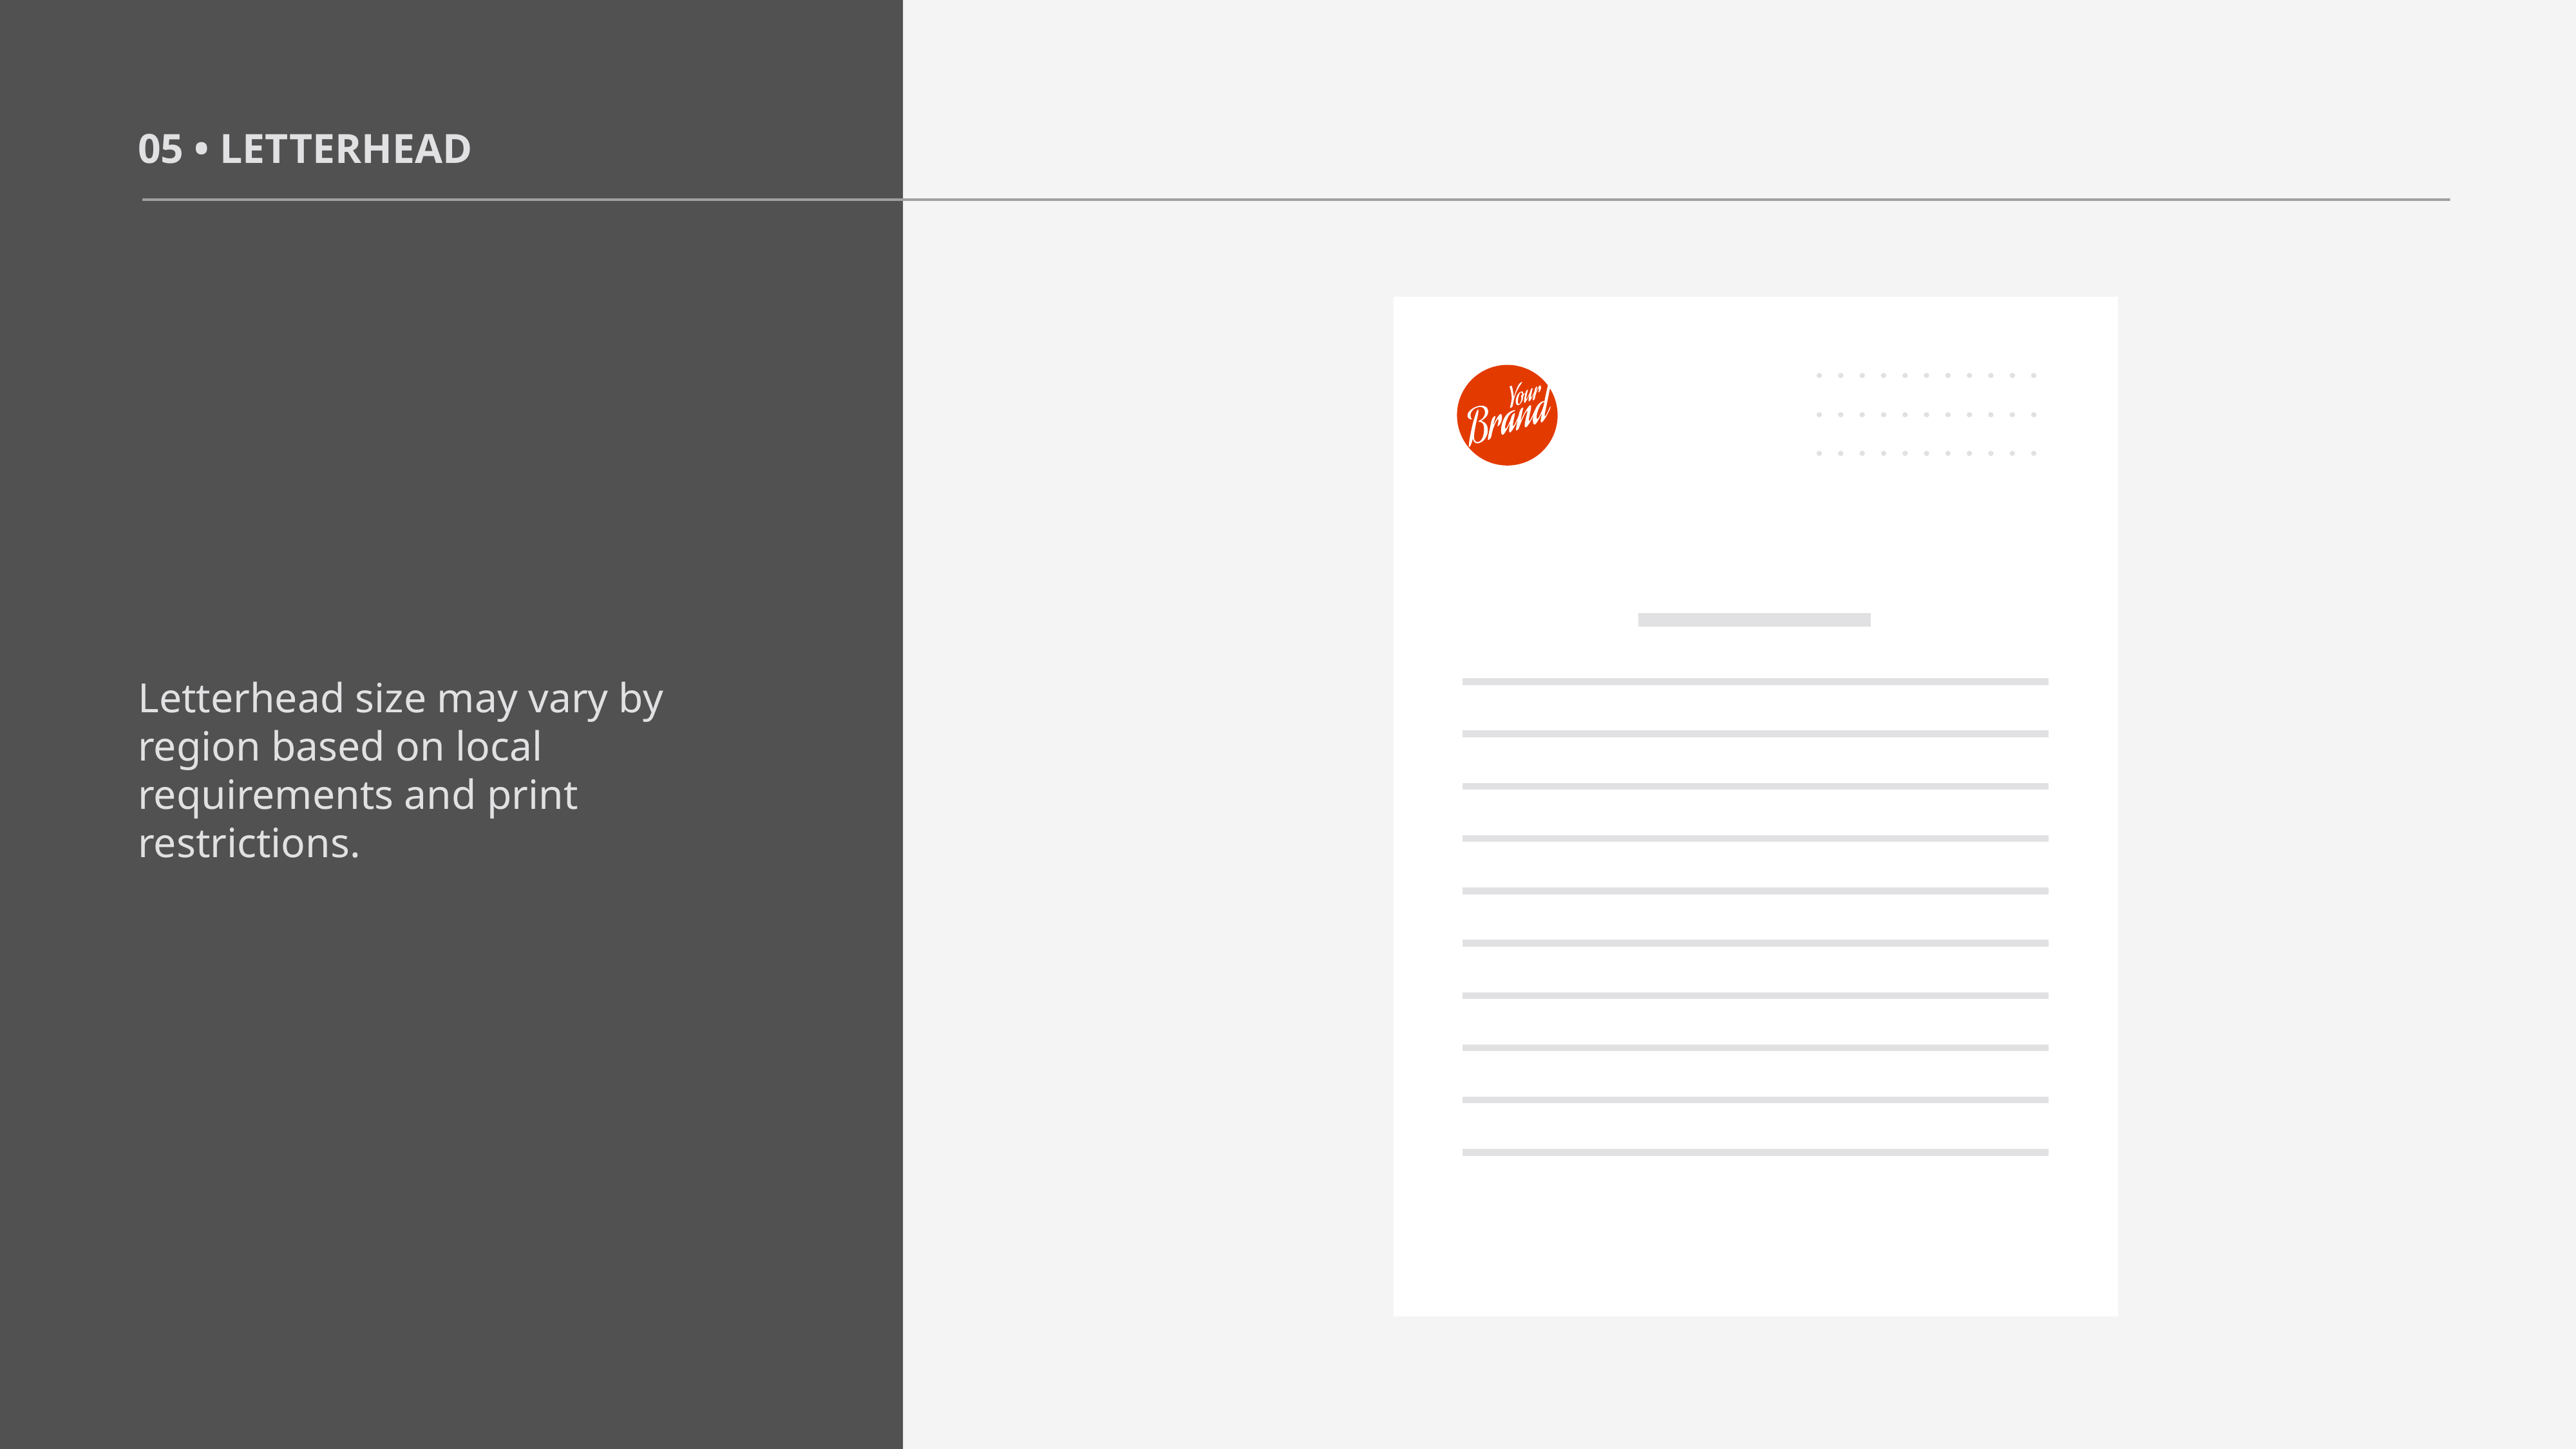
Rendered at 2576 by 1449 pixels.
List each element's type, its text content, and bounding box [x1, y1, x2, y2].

text_box [1524, 388, 1534, 403]
text_box [1501, 410, 1518, 435]
text_box [1457, 365, 1558, 466]
text_box [1467, 406, 1488, 448]
text_box [1393, 296, 2118, 1316]
text_box [1488, 413, 1502, 440]
text_box [1515, 405, 1533, 431]
text_box [1510, 382, 1522, 408]
text_box [1533, 375, 1552, 425]
text_box Letterhead size may vary by region based on local requirements and print restrictions. [138, 564, 768, 974]
text_box [1533, 385, 1541, 401]
text_box [1515, 391, 1525, 406]
text_box 05 • LETTERHEAD [138, 118, 873, 175]
